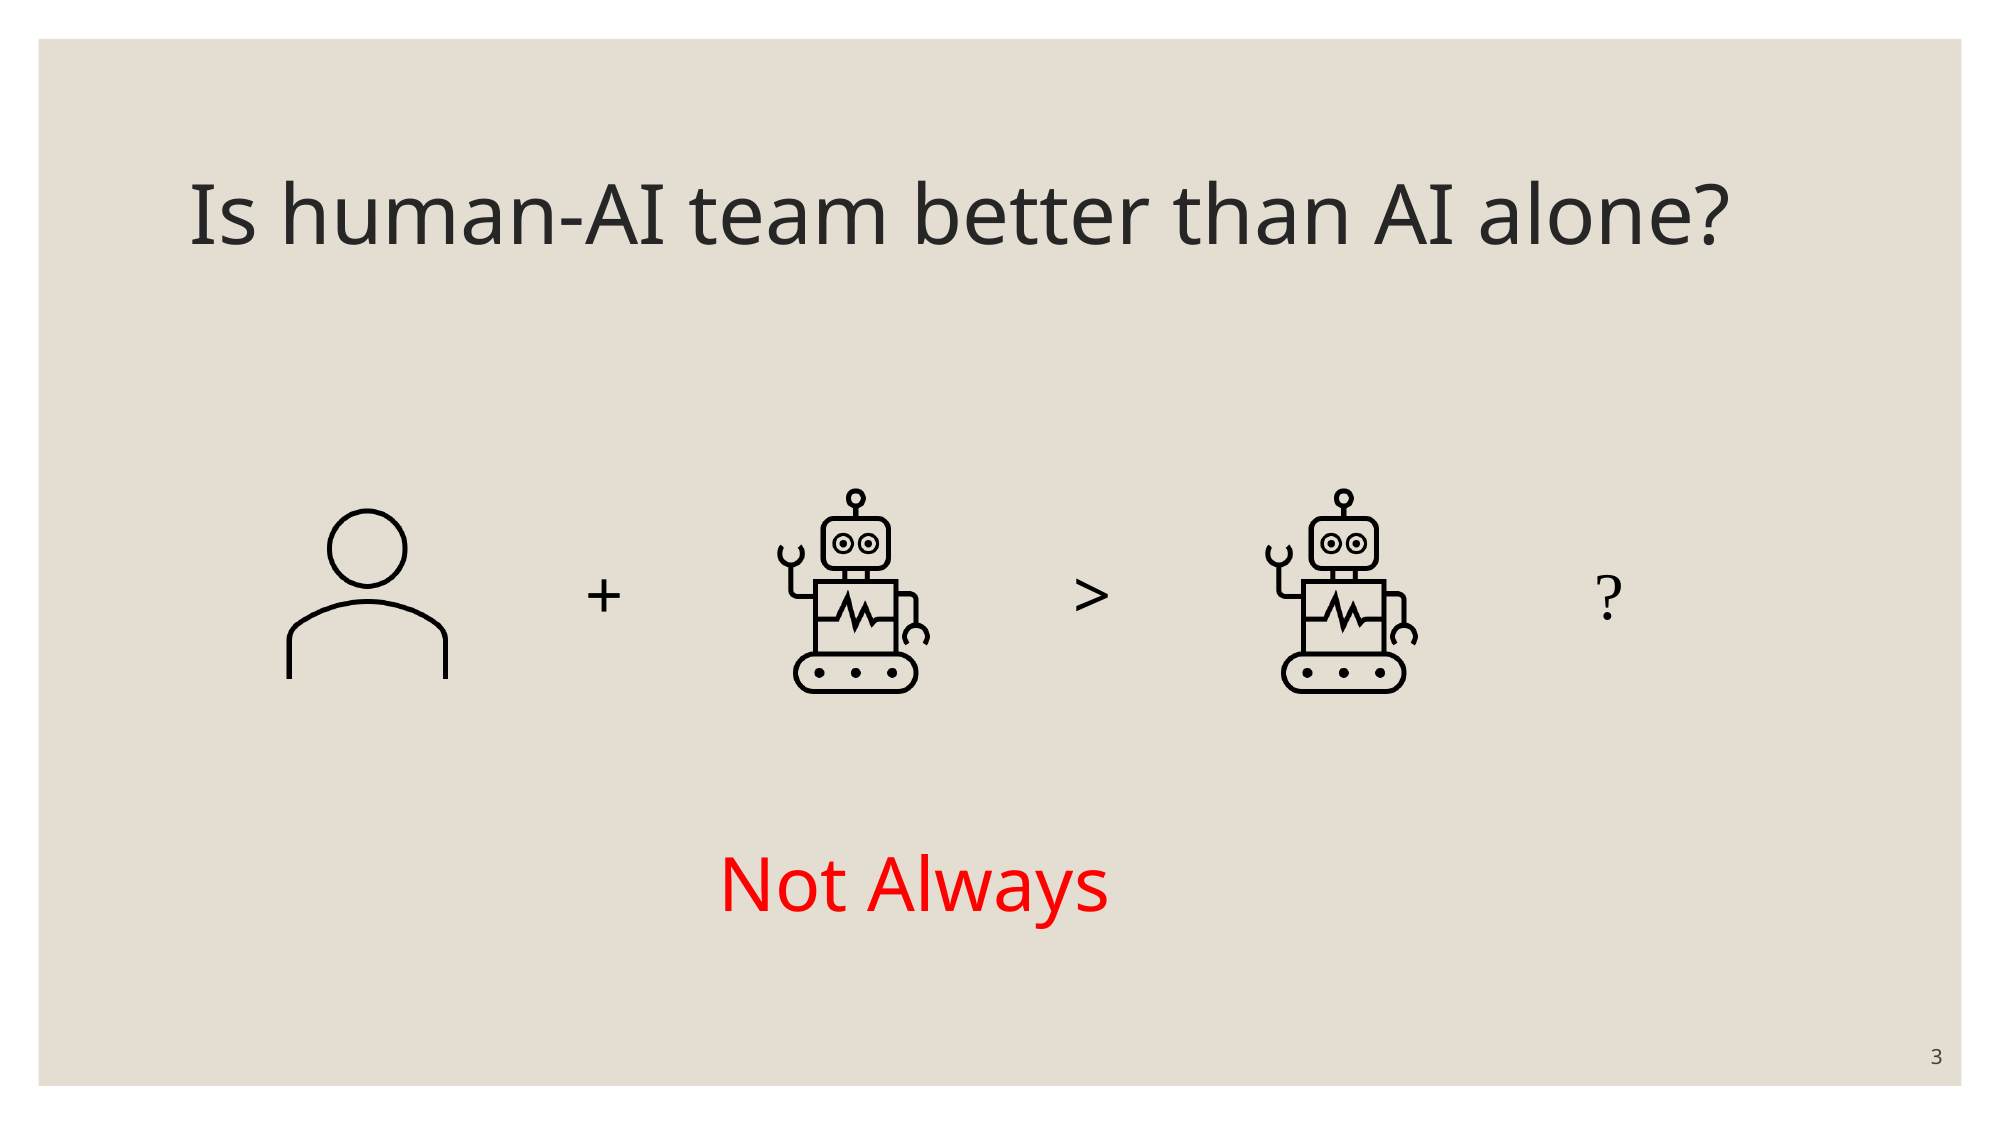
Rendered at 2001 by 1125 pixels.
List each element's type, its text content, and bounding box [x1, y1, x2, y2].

text_box ? [1579, 545, 1661, 641]
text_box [246, 473, 1464, 714]
slide_number 3 [1717, 1034, 1958, 1080]
list Not Always [703, 829, 1235, 929]
title Is human-AI team better than AI alone? [174, 105, 1837, 331]
